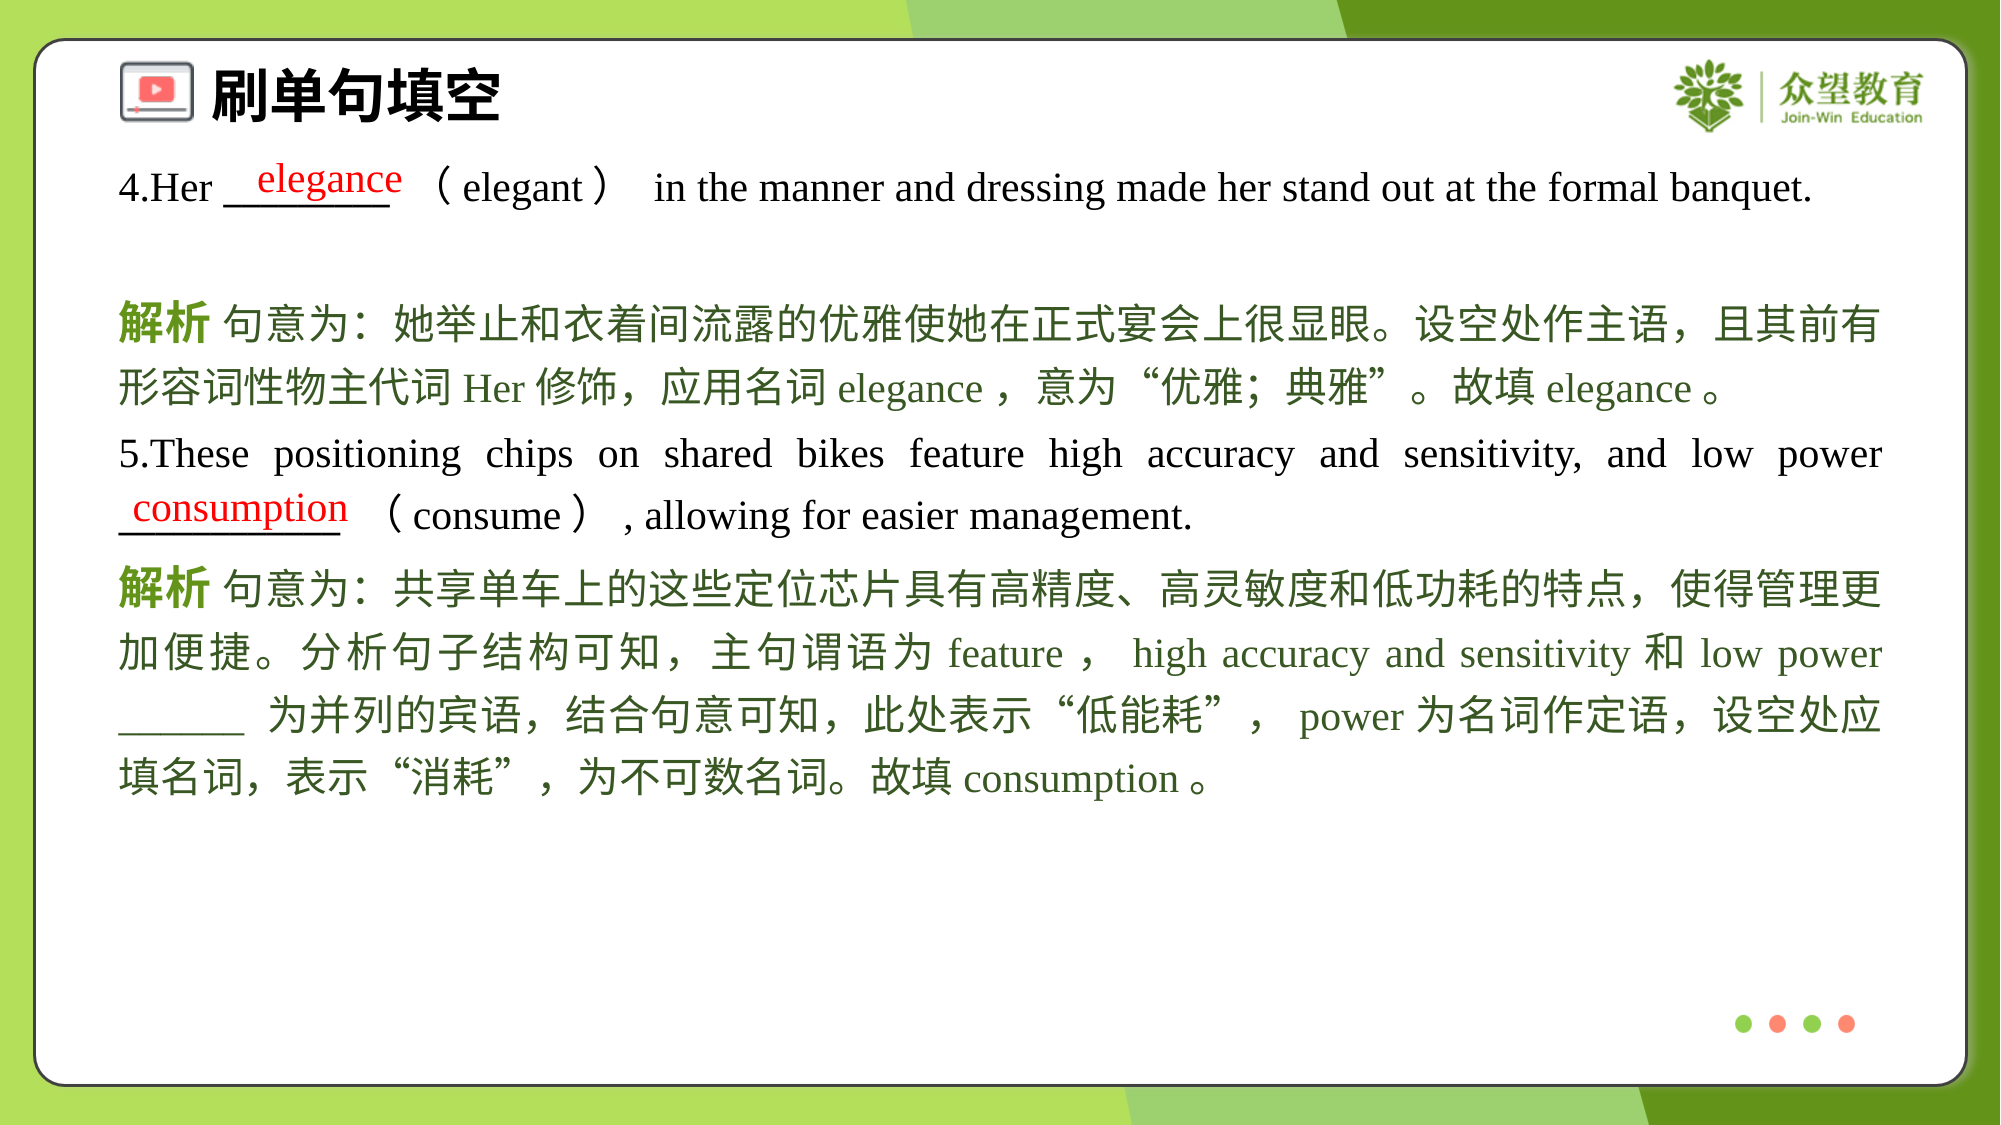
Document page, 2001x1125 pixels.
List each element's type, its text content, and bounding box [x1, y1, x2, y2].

text_box consumption [128, 467, 353, 525]
text_box 4.Her _________ （elegant） in the manner and dressing made her stand out at the formal banquet. [118, 146, 1883, 267]
text_box 解析 句意为：她举止和衣着间流露的优雅使她在正式宴会上很显眼。设空处作主语，且其前有形容词性物主代词Her修饰，应用名词elegance，意为“优雅；典雅”。故填elegance。 [118, 279, 1883, 407]
text_box 5.These positioning chips on shared bikes feature high accuracy and sensitivity, and low power ____________ （consume）, allowing for easier management. [118, 413, 1883, 533]
text_box elegance [252, 138, 408, 197]
picture [0, 0, 2000, 1125]
text_box 解析 句意为：共享单车上的这些定位芯片具有高精度、高灵敏度和低功耗的特点，使得管理更加便捷。分析句子结构可知，主句谓语为feature，high accuracy and sensitivity和low power ______ 为并列的宾语，结合句意可知，此处表示“低能耗”，power为名词作定语，设空处应填名词，表示“消耗”，为不可数名词。故填consumption。 [118, 544, 1883, 797]
